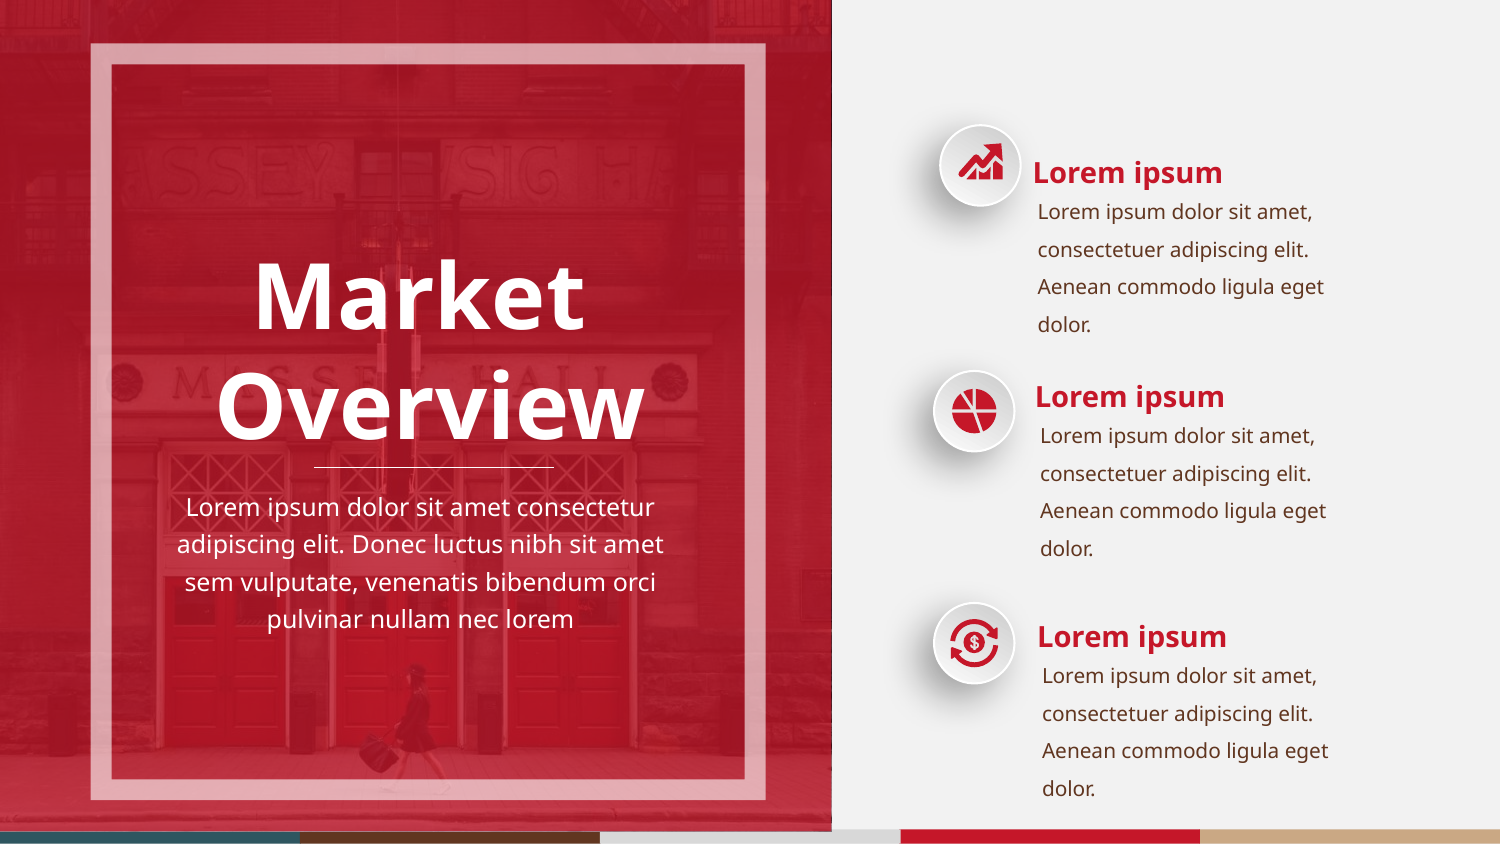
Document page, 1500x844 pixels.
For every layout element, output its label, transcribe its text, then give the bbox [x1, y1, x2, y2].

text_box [950, 619, 999, 668]
picture [0, 0, 832, 832]
text_box Lorem ipsum [1017, 147, 1239, 197]
text_box [940, 125, 1017, 206]
text_box [934, 370, 1015, 452]
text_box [958, 143, 1003, 180]
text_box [952, 388, 997, 434]
text_box Lorem ipsum dolor sit amet, consectetuer adipiscing elit. Aenean commodo ligula eget dolor. [1025, 402, 1371, 568]
text_box Lorem ipsum [1020, 370, 1241, 421]
text_box [934, 602, 1015, 684]
text_box Lorem ipsum dolor sit amet, consectetuer adipiscing elit. Aenean commodo ligula eget dolor. [1027, 643, 1373, 808]
text_box Lorem ipsum [1022, 610, 1243, 661]
text_box Lorem ipsum dolor sit amet, consectetuer adipiscing elit. Aenean commodo ligula eget dolor. [1022, 179, 1369, 344]
